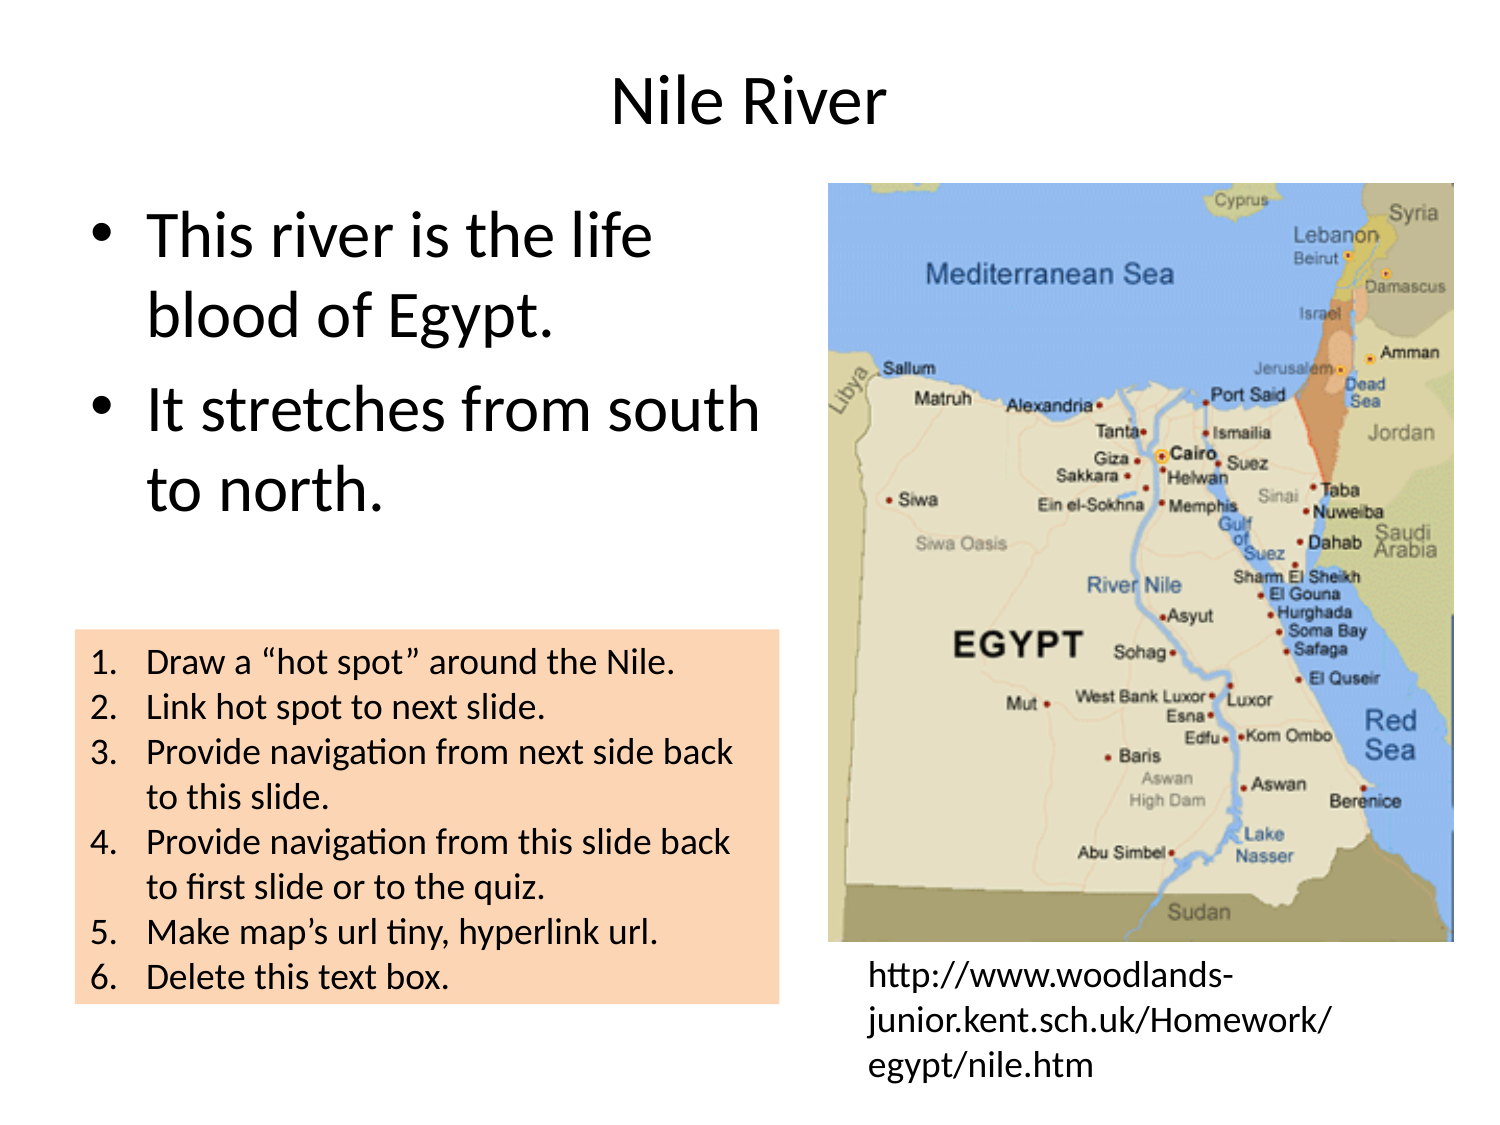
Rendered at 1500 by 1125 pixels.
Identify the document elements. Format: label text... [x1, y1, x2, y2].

picture [828, 183, 1454, 943]
list This river is the life blood of Egypt. It stretches from south to north. [75, 183, 802, 1058]
text_box http://www.woodlands-junior.kent.sch.uk/Homework/egypt/nile.htm [853, 950, 1454, 1093]
text_box Draw a “hot spot” around the Nile. Link hot spot to next slide. Provide navigation from next side back to this slide. Provide navigation from this slide back to first slide or to the quiz. Make map’s url tiny, hyperlink url. Delete this text box. [74, 629, 780, 1005]
title Nile River [75, 45, 1425, 233]
